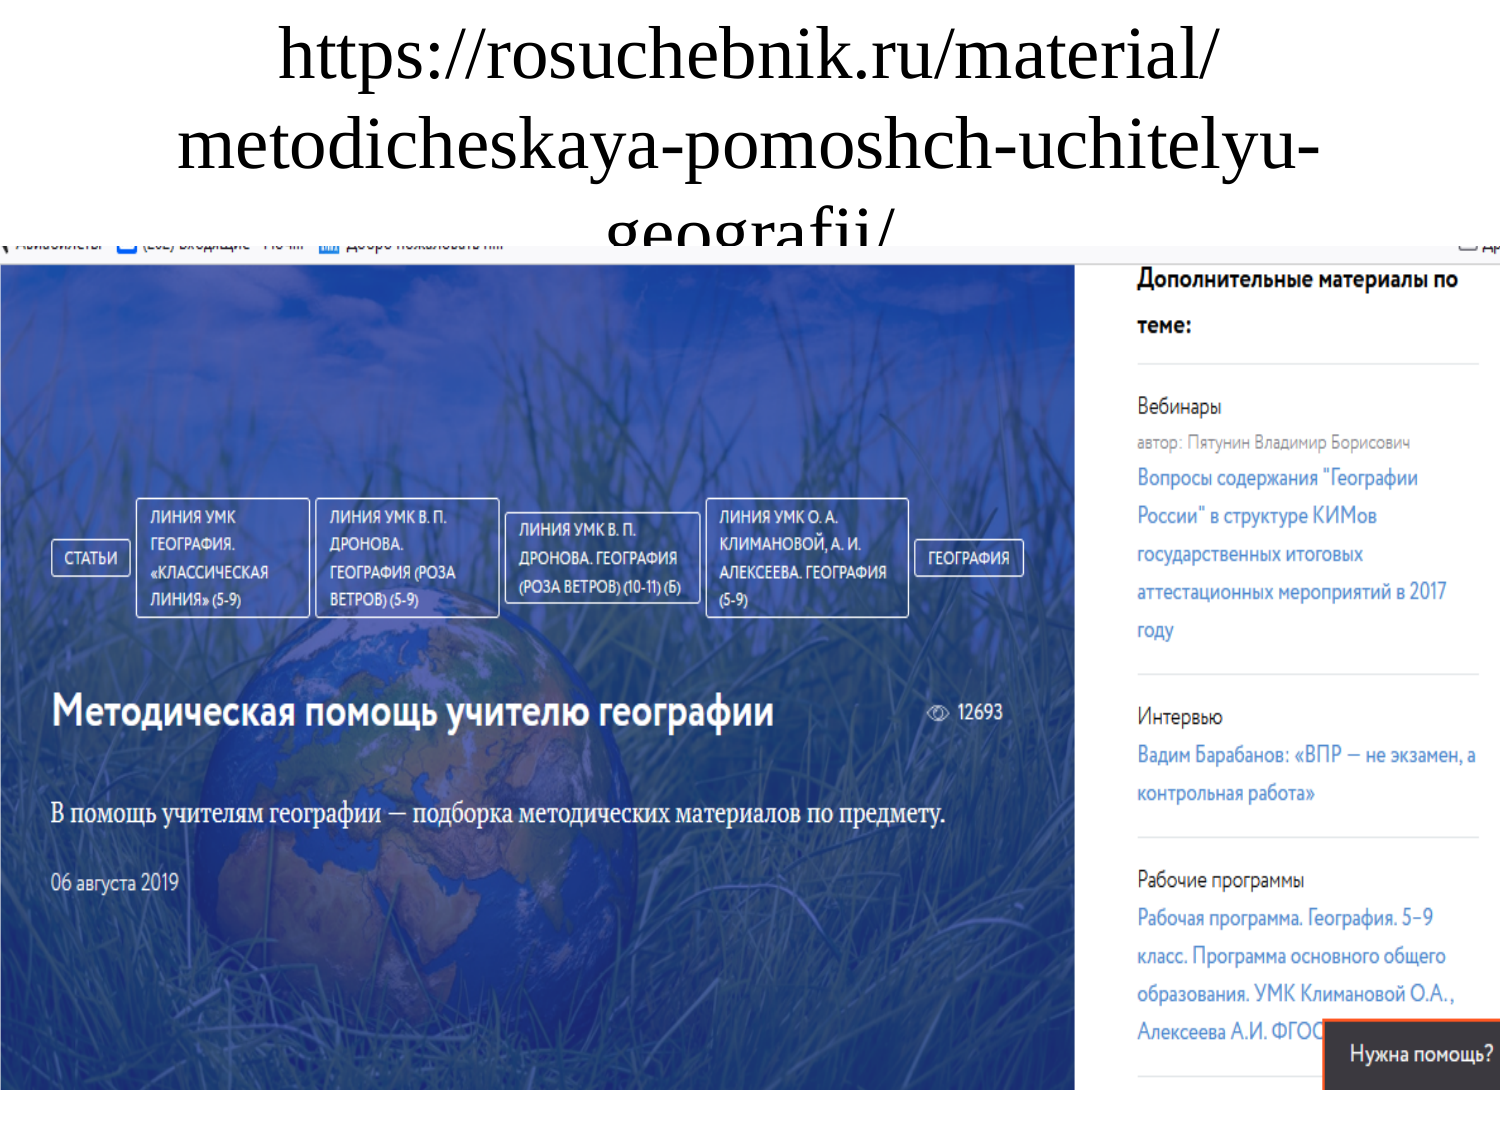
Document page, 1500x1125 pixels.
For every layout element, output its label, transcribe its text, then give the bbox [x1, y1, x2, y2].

title https://rosuchebnik.ru/material/metodicheskaya-pomoshch-uchitelyu-geografii/ [75, 45, 1425, 233]
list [0, 245, 1500, 1091]
